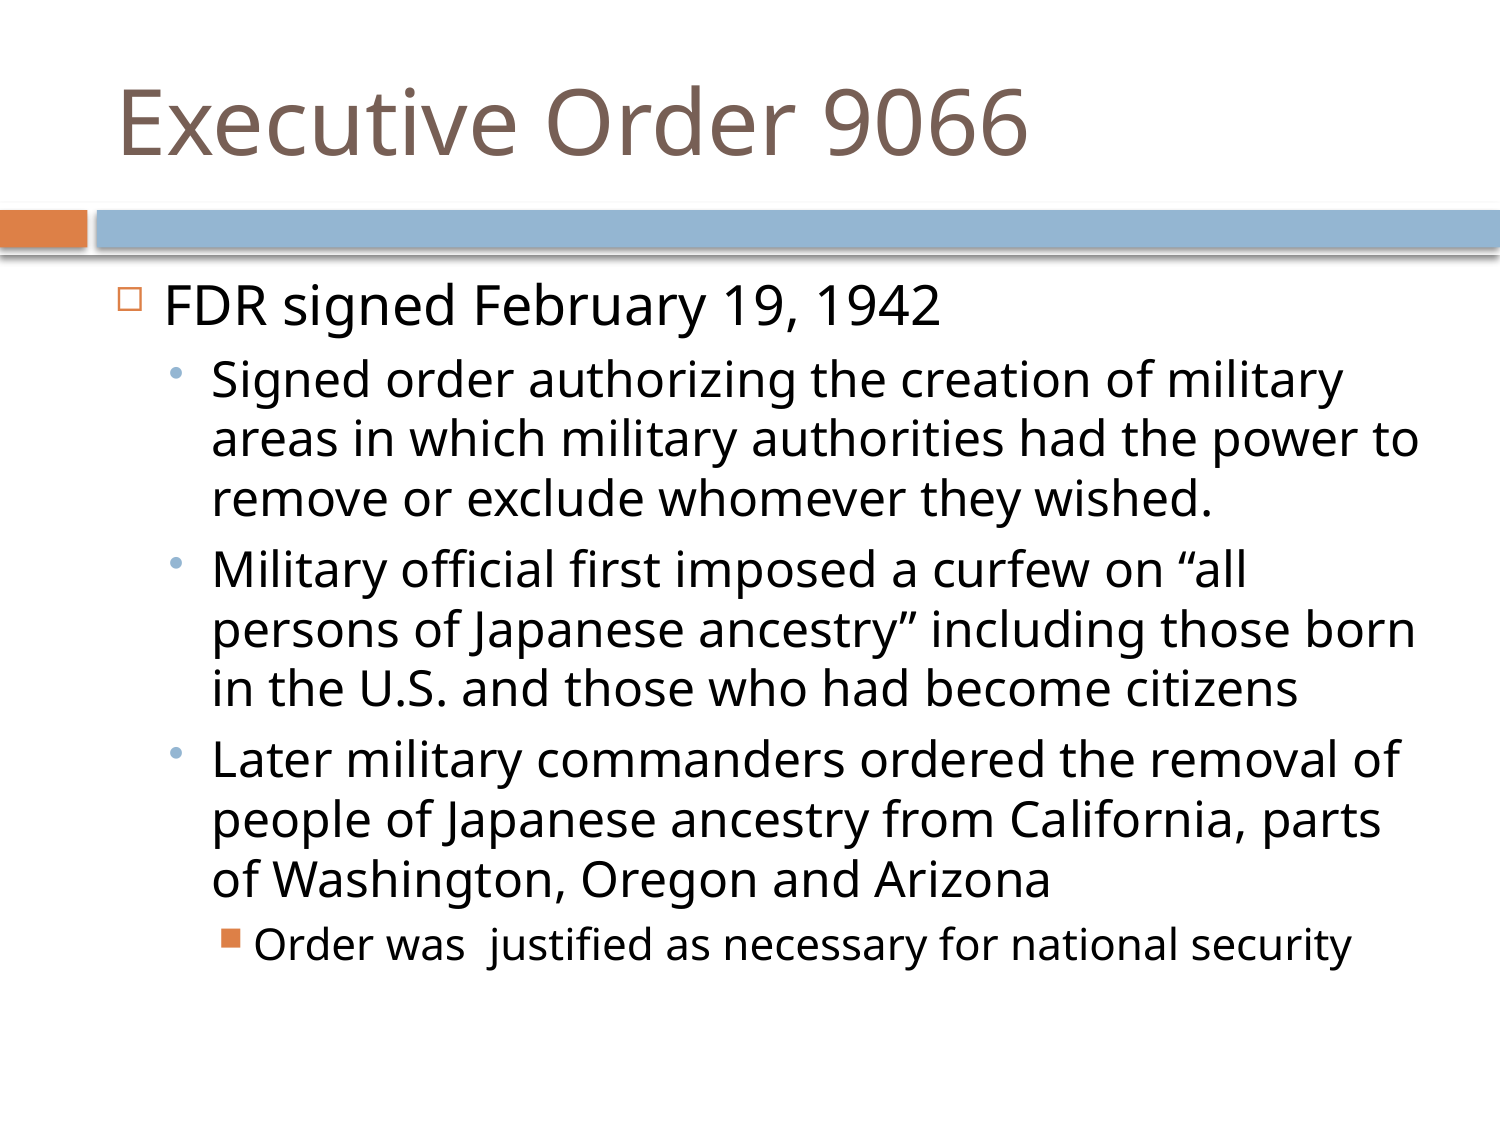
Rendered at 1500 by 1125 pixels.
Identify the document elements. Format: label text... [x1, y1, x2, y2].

list FDR signed February 19, 1942 Signed order authorizing the creation of military areas in which military authorities had the power to remove or exclude whomever they wished. Military official first imposed a curfew on “all persons of Japanese ancestry” including those born in the U.S. and those who had become citizens Later military commanders ordered the removal of people of Japanese ancestry from California, parts of Washington, Oregon and Arizona Order was justified as necessary for national security [100, 262, 1438, 1000]
title Executive Order 9066 [100, 37, 1438, 200]
